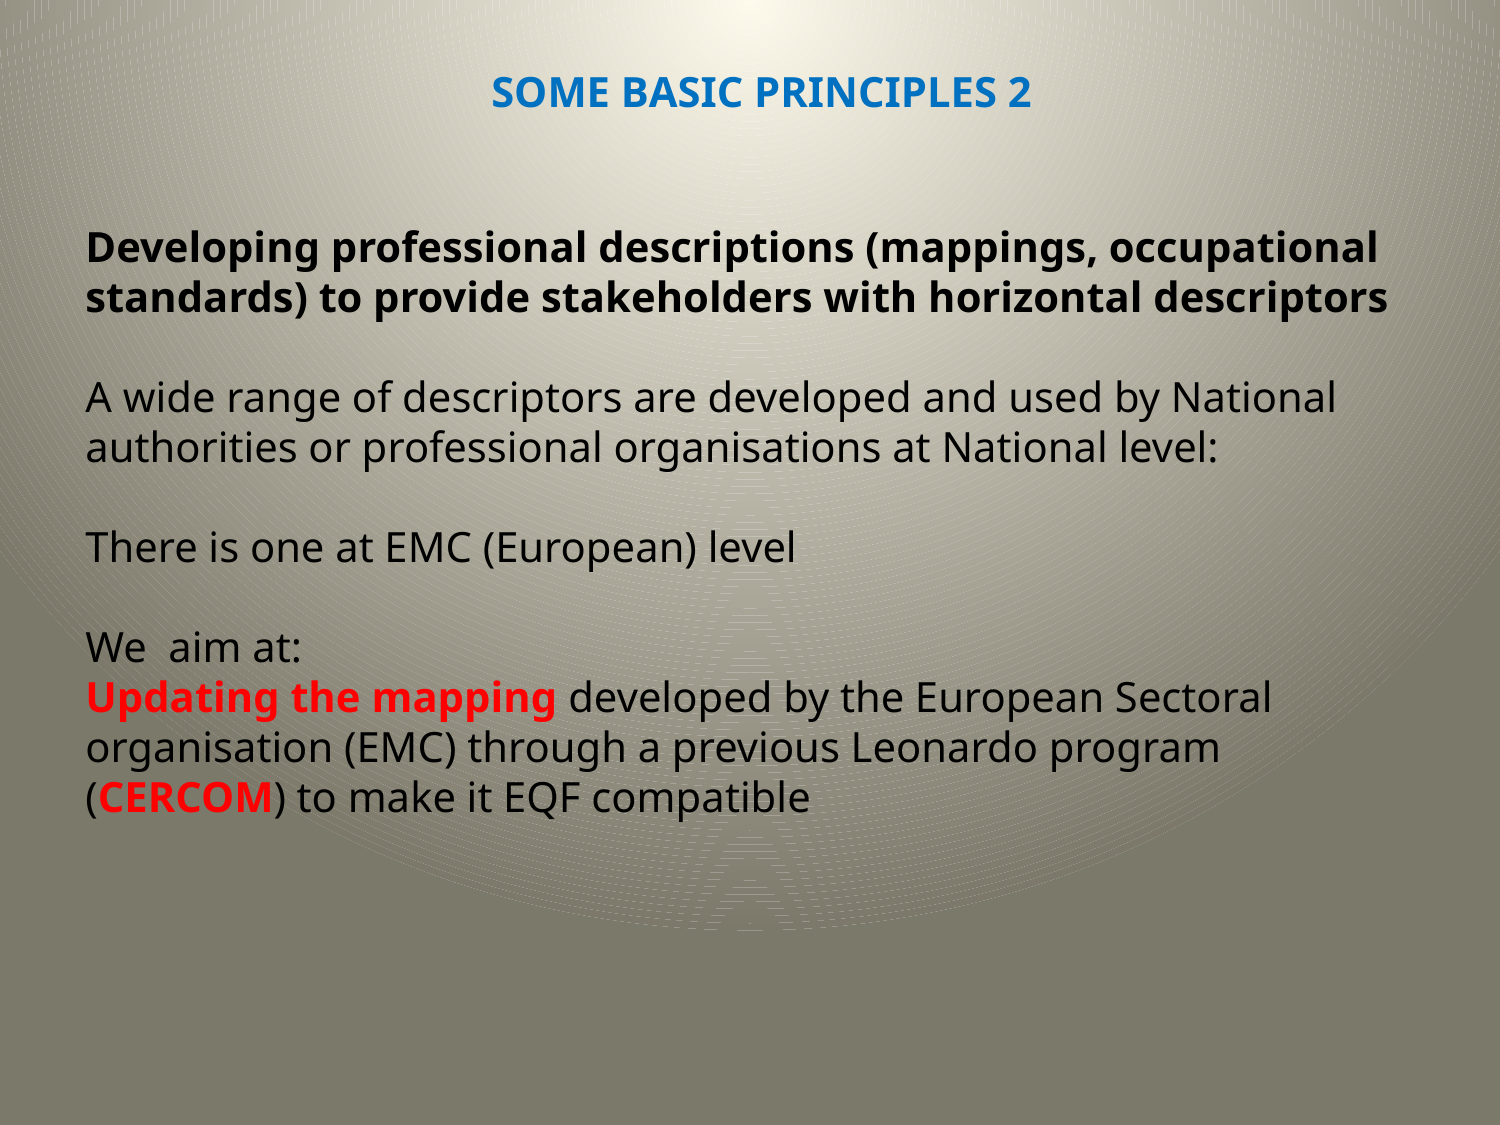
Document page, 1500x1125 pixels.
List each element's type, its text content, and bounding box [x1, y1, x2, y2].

text_box Developing professional descriptions (mappings, occupational standards) to provide stakeholders with horizontal descriptors A wide range of descriptors are developed and used by National authorities or professional organisations at National level: There is one at EMC (European) level We aim at: Updating the mapping developed by the European Sectoral organisation (EMC) through a previous Leonardo program (CERCOM) to make it EQF compatible [70, 214, 1430, 971]
text_box SOME BASIC PRINCIPLES 2 [164, 58, 1360, 124]
